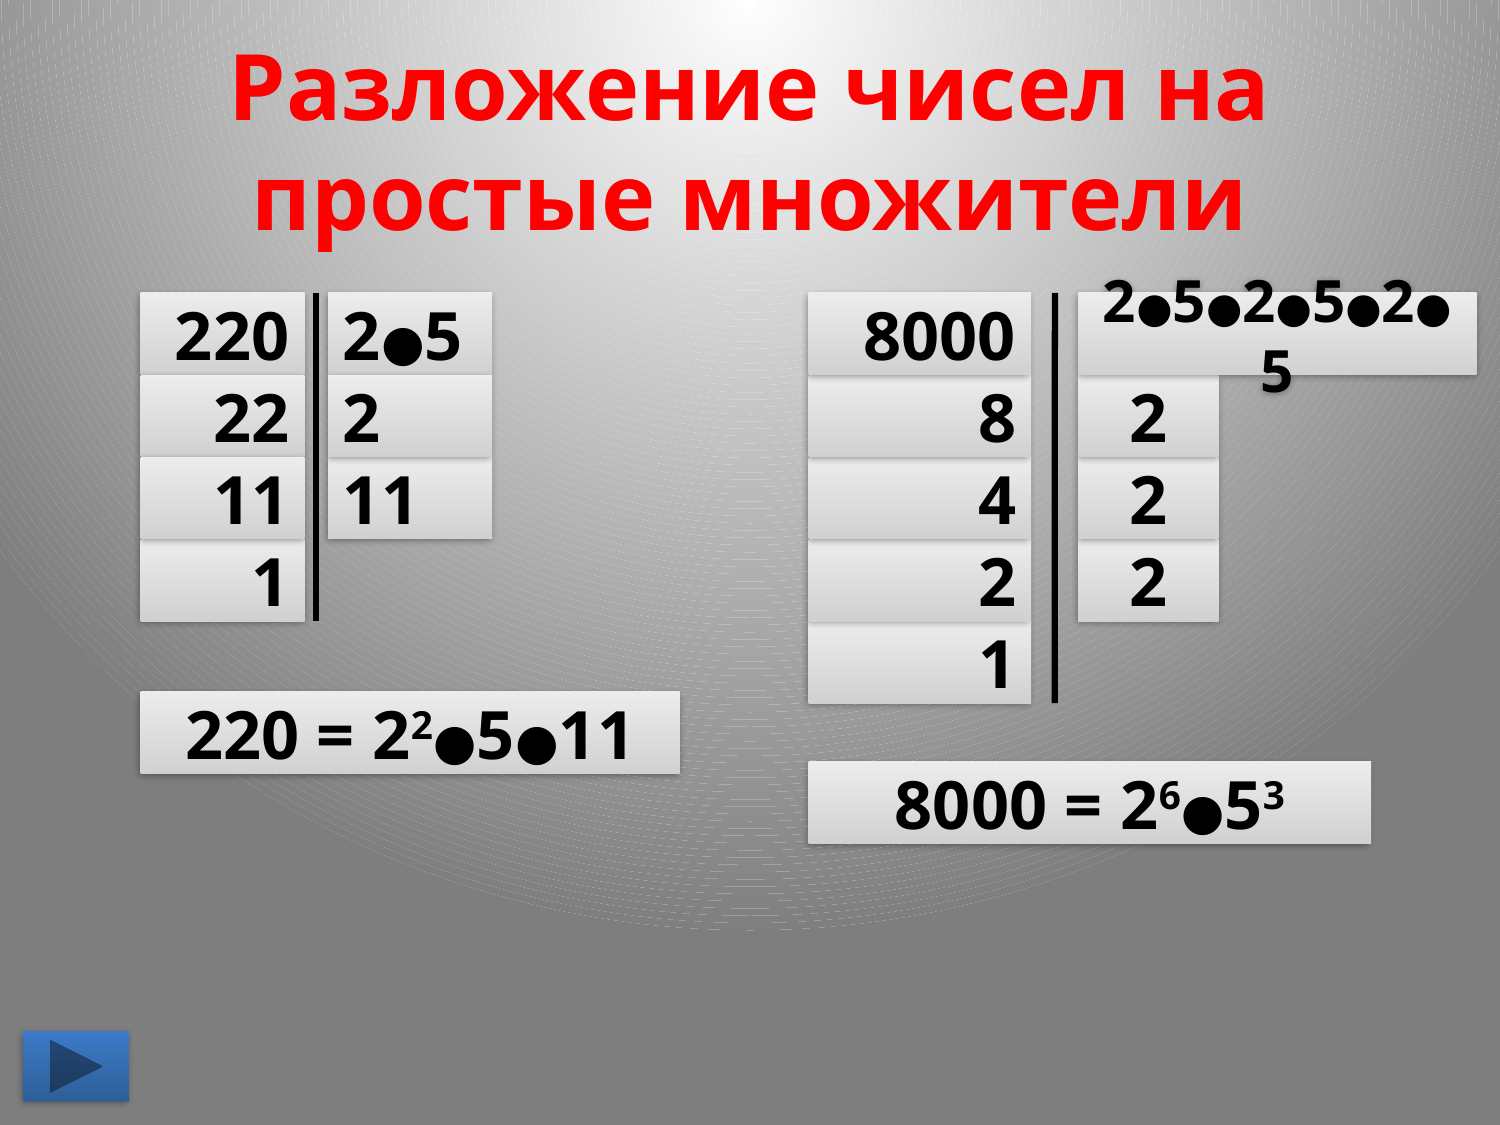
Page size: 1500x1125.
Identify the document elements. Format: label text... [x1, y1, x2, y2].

text_box 220 [140, 292, 305, 374]
text_box 2 [1077, 382, 1219, 458]
text_box 11 [140, 456, 305, 540]
text_box 1 [140, 545, 305, 622]
text_box 2 [327, 374, 493, 458]
text_box 2●5 [327, 292, 493, 374]
text_box 8 [808, 381, 1032, 458]
text_box 4 [808, 463, 1032, 540]
text_box 1 [808, 627, 1032, 704]
text_box 8000 [808, 292, 1032, 376]
text_box 11 [327, 463, 493, 540]
text_box 220 = 22●5●11 [140, 691, 680, 774]
title Разложение чисел на простые множители [74, 44, 1426, 233]
text_box 2 [1077, 464, 1219, 496]
text_box 8000 = 26●53 [808, 761, 1372, 844]
text_box 22 [140, 374, 305, 455]
text_box 2 [1077, 506, 1219, 540]
text_box 2 [808, 545, 1032, 622]
text_box 2●5●2●5●2●5 [1077, 292, 1477, 376]
text_box [23, 1031, 129, 1102]
text_box 2 [1077, 546, 1219, 622]
